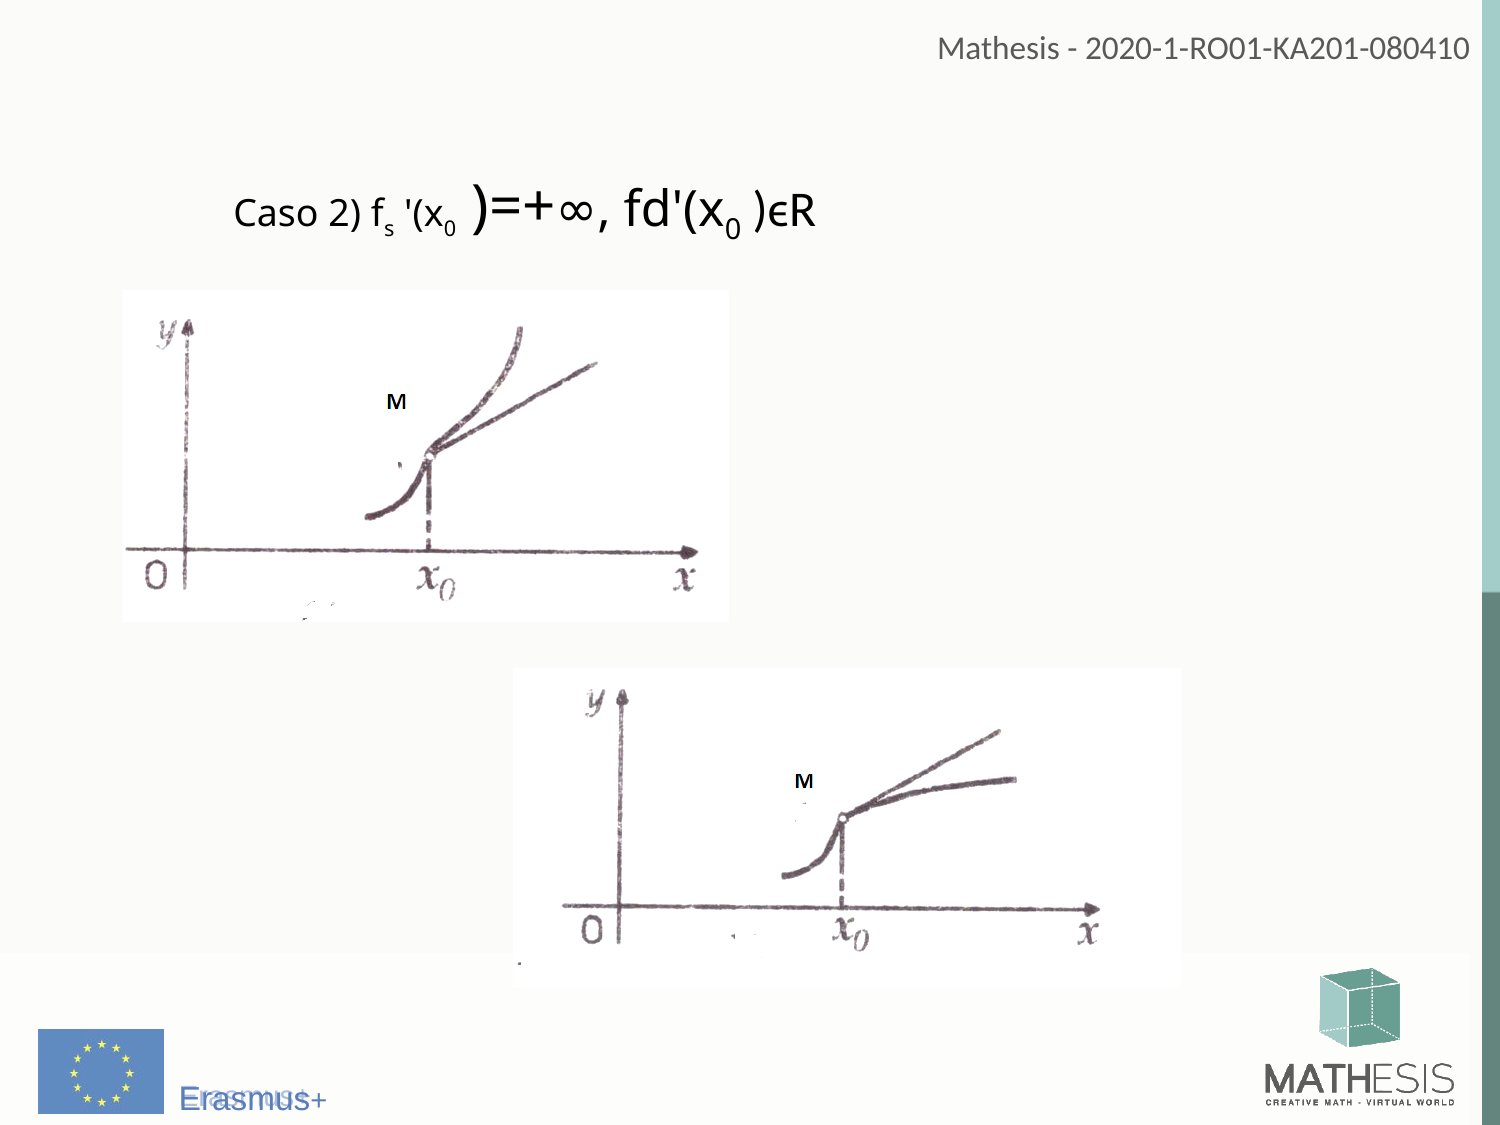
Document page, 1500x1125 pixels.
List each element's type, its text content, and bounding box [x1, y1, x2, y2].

text_box Caso 2) fs '(x0 )=+∞, fd'(x0 )ϵR [218, 160, 1069, 253]
picture [513, 668, 1181, 988]
picture [123, 290, 730, 622]
